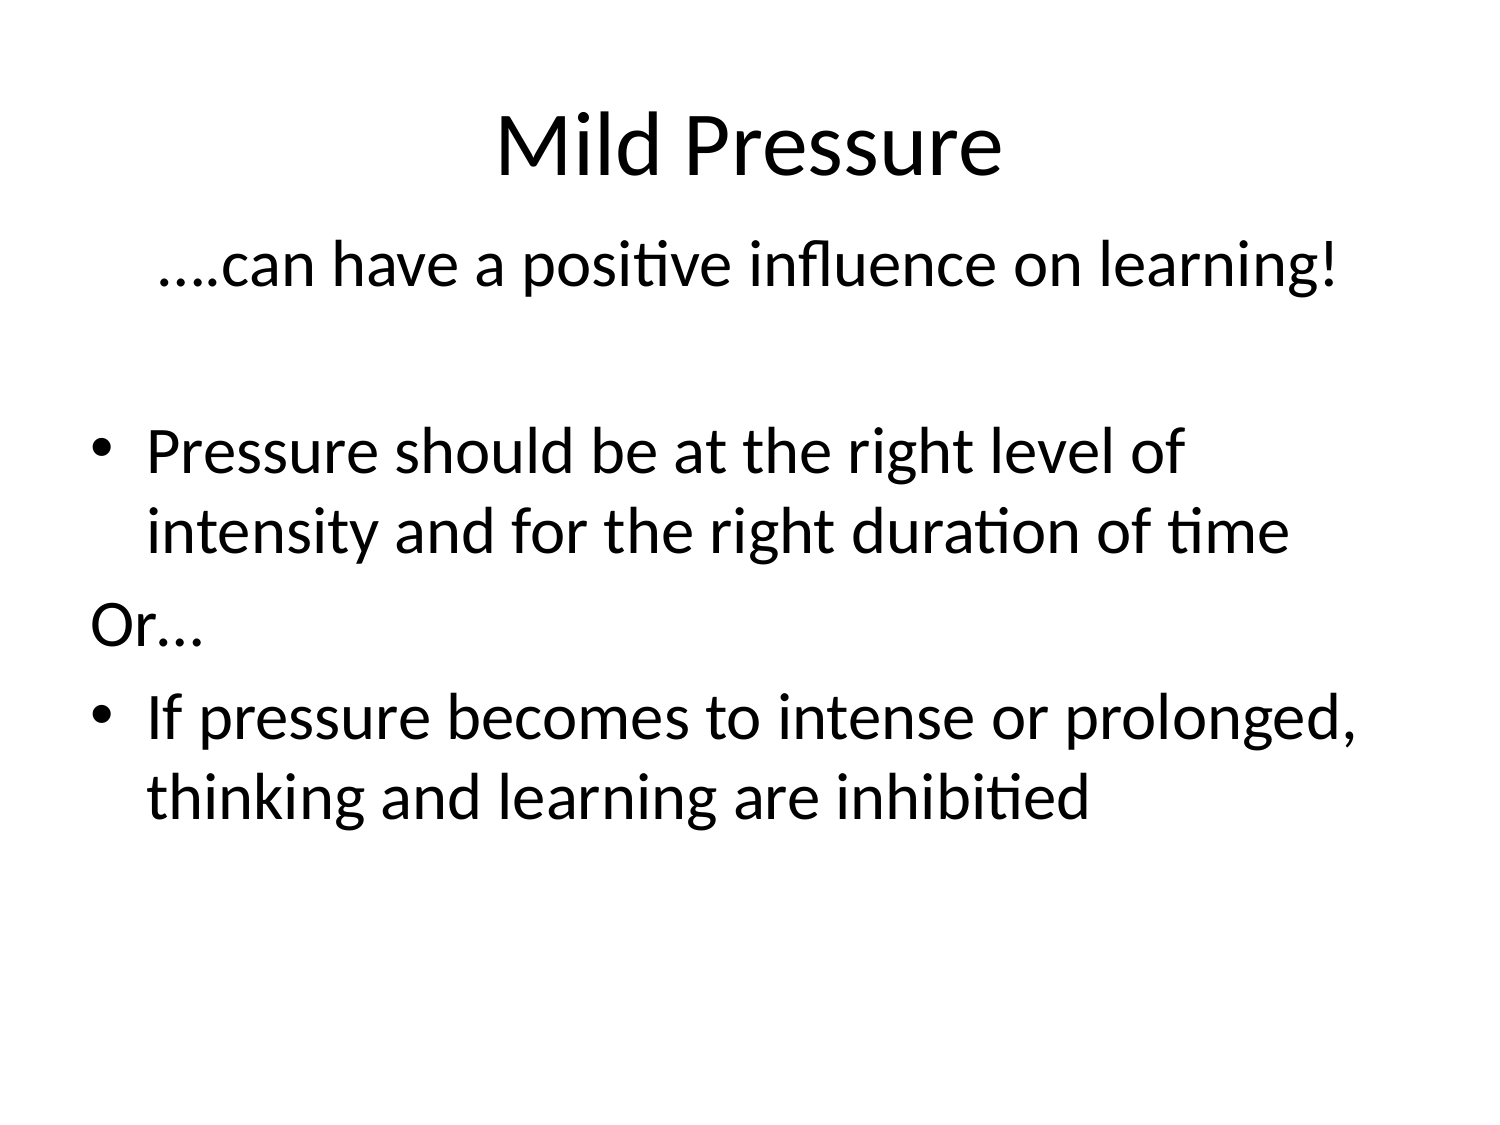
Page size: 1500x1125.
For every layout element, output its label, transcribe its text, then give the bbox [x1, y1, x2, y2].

list ….can have a positive influence on learning! Pressure should be at the right level of intensity and for the right duration of time Or… If pressure becomes to intense or prolonged, thinking and learning are inhibitied [75, 212, 1425, 1005]
title Mild Pressure [75, 45, 1425, 212]
